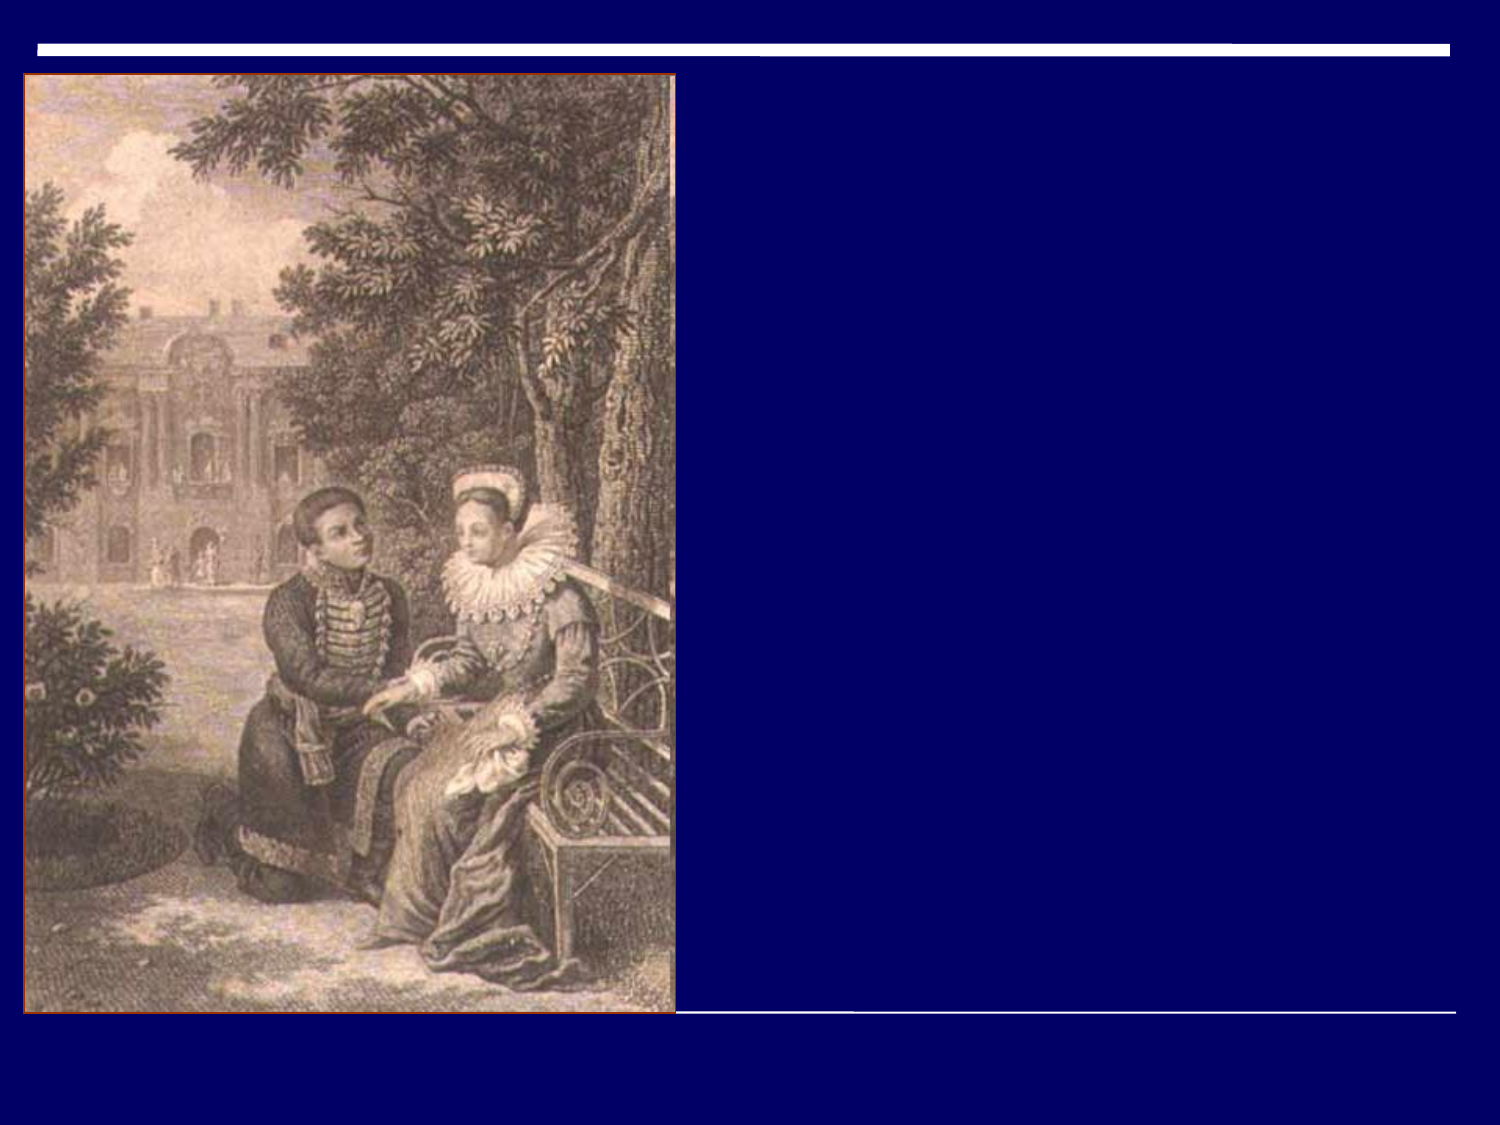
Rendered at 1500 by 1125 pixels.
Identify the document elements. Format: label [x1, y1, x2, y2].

picture [24, 74, 676, 1013]
